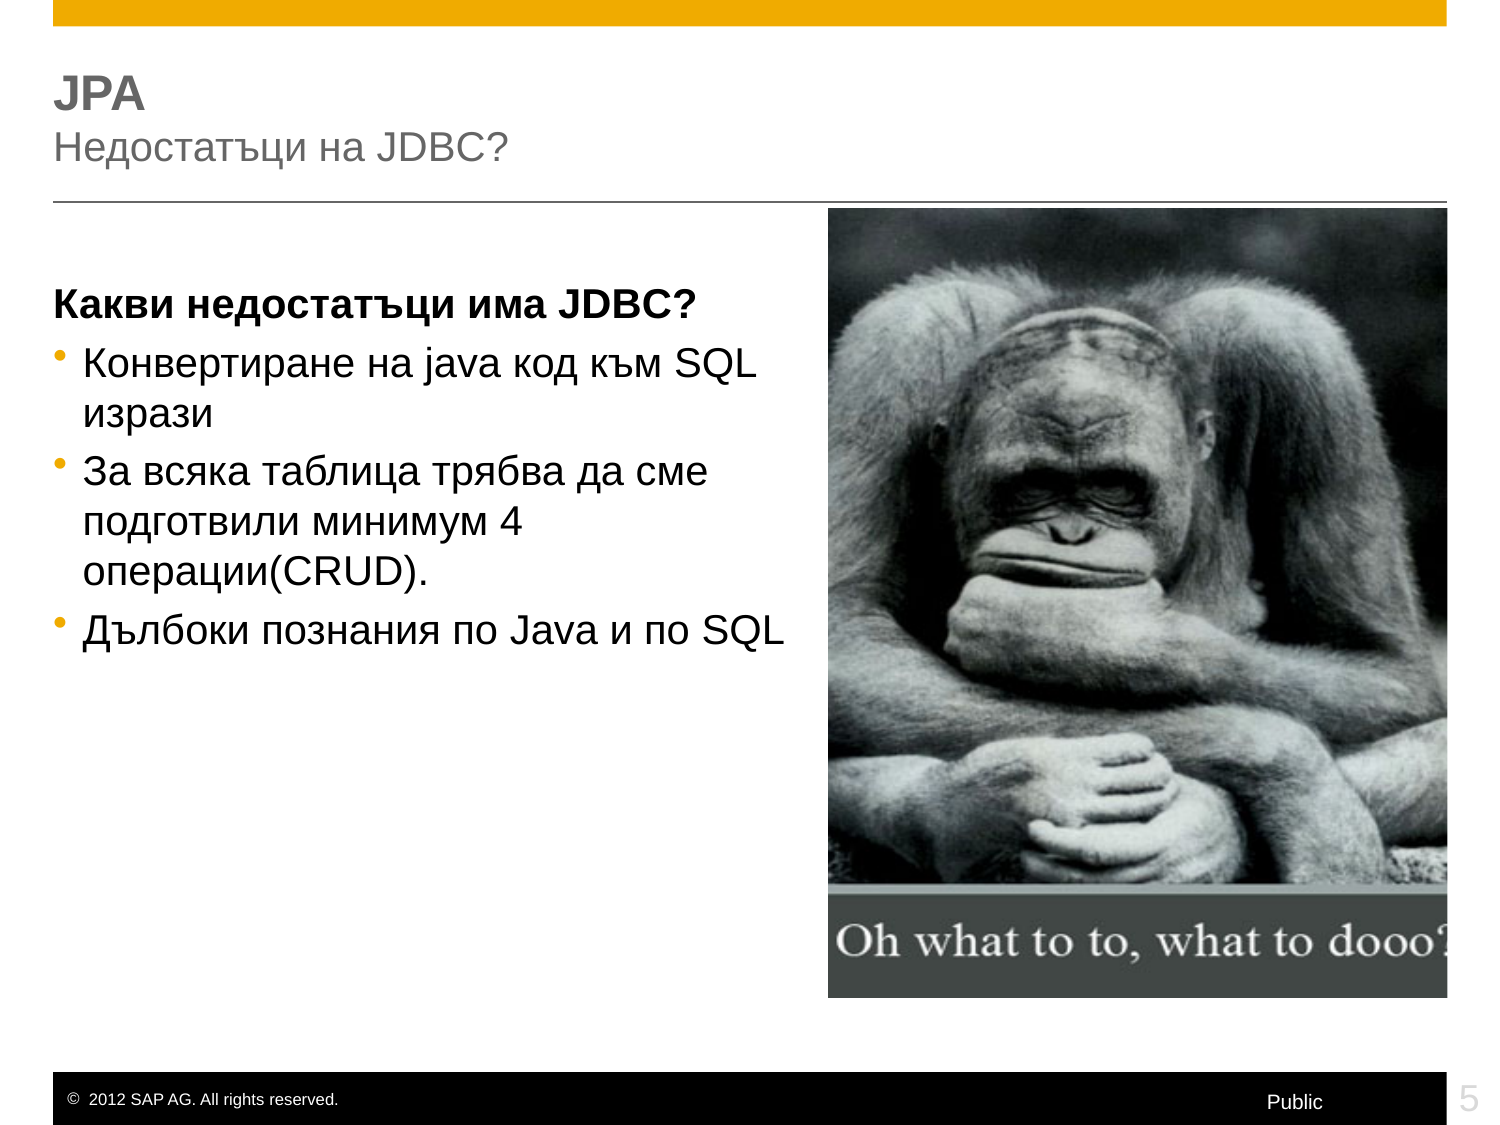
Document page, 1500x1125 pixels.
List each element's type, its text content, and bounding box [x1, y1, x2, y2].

list Какви недостатъци има JDBC? Конвертиране на java код към SQL изрази За всяка таблица трябва да сме подготвили минимум 4 операции(CRUD). Дълбоки познания по Java и по SQL [53, 277, 820, 998]
text_box 5 [1458, 1074, 1500, 1120]
title JPA Недостатъци на JDBC? [53, 53, 1447, 178]
picture [827, 207, 1448, 998]
